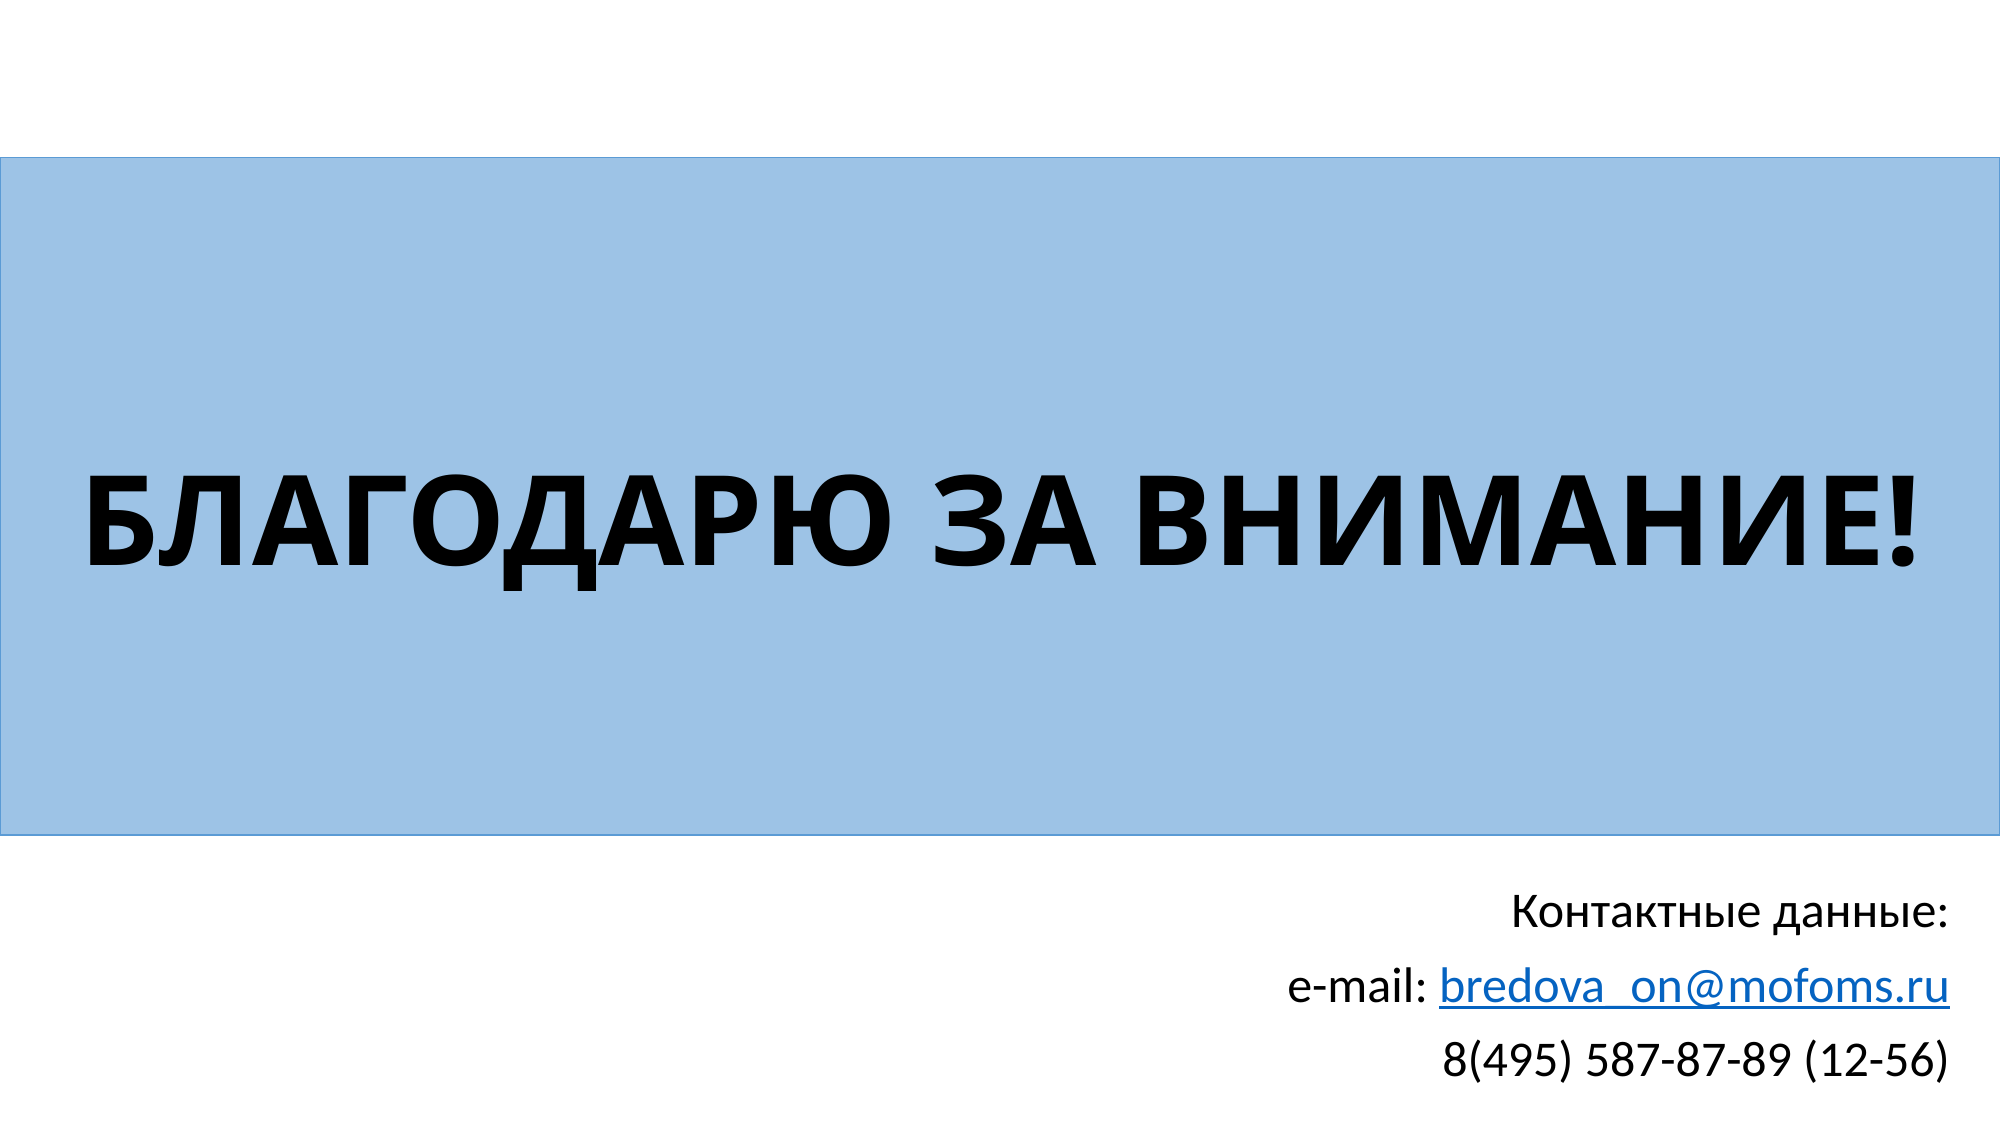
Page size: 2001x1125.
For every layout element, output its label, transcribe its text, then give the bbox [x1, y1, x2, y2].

subtitle Контактные данные: e-mail: bredova_on@mofoms.ru 8(495) 587-87-89 (12-56) [465, 876, 1966, 1105]
text_box [0, 157, 2000, 836]
title БЛАГОДАРЮ ЗА ВНИМАНИЕ! [34, 208, 1966, 600]
